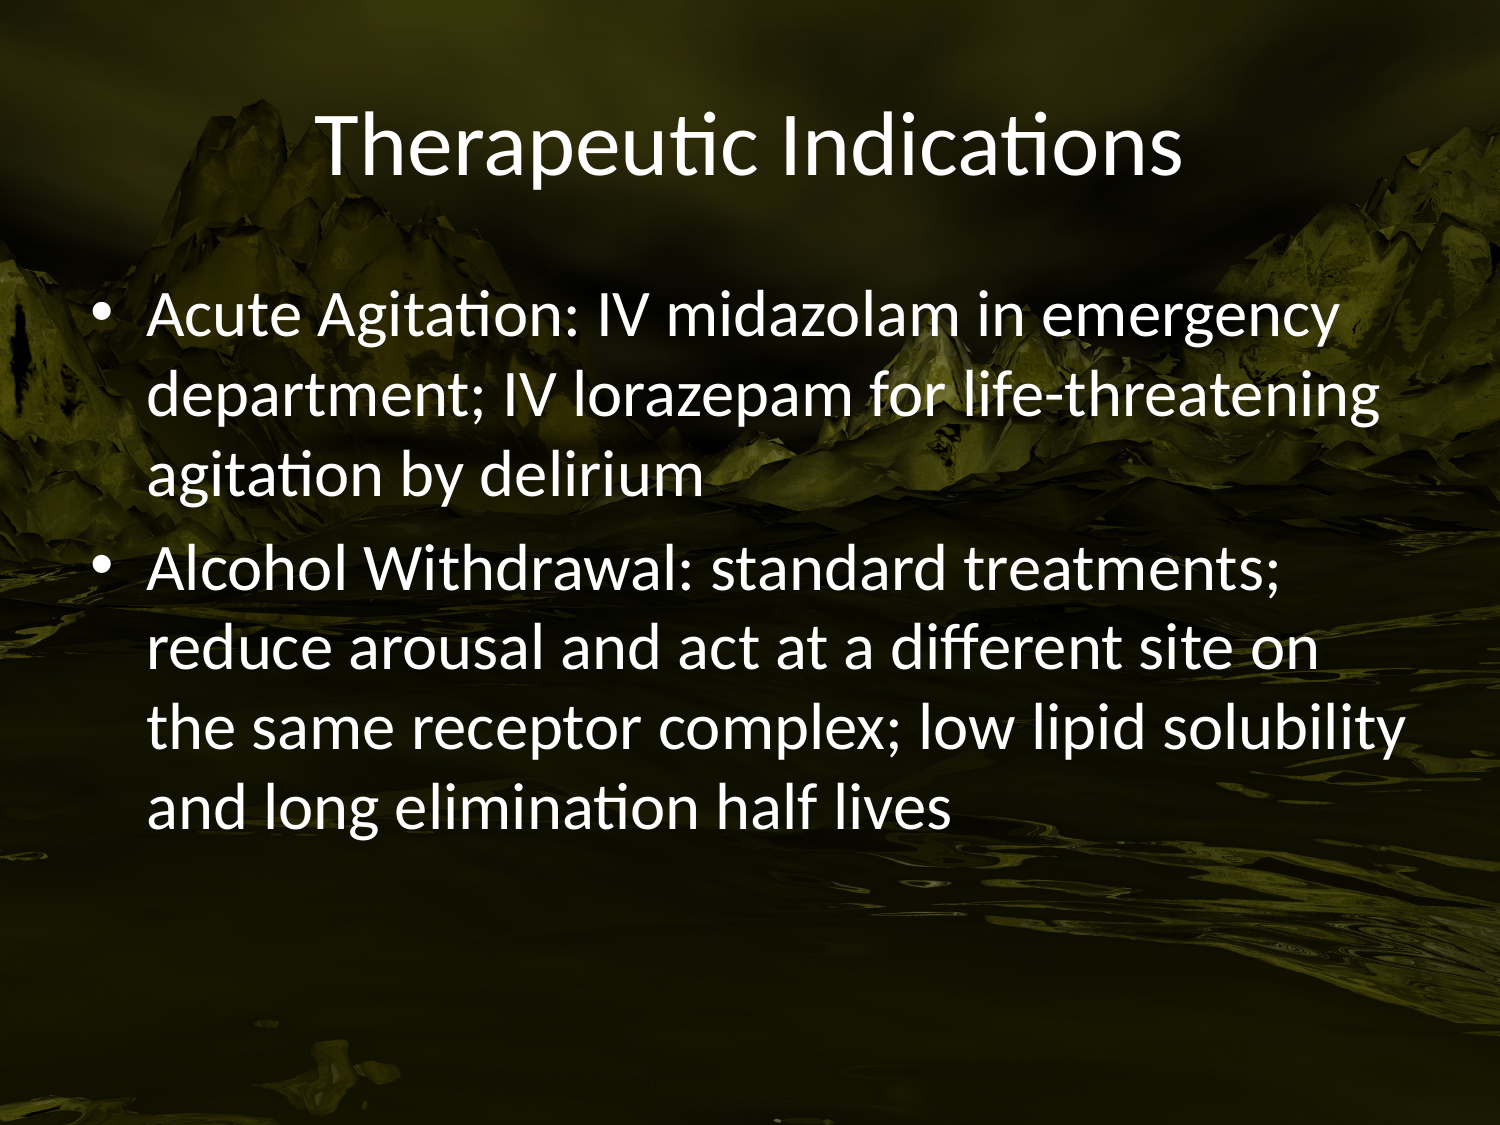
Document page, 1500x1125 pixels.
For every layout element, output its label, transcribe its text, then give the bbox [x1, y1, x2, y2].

picture [0, 0, 1500, 1125]
list Acute Agitation: IV midazolam in emergency department; IV lorazepam for life-threatening agitation by delirium Alcohol Withdrawal: standard treatments; reduce arousal and act at a different site on the same receptor complex; low lipid solubility and long elimination half lives [75, 262, 1425, 1005]
title Therapeutic Indications [75, 45, 1425, 233]
